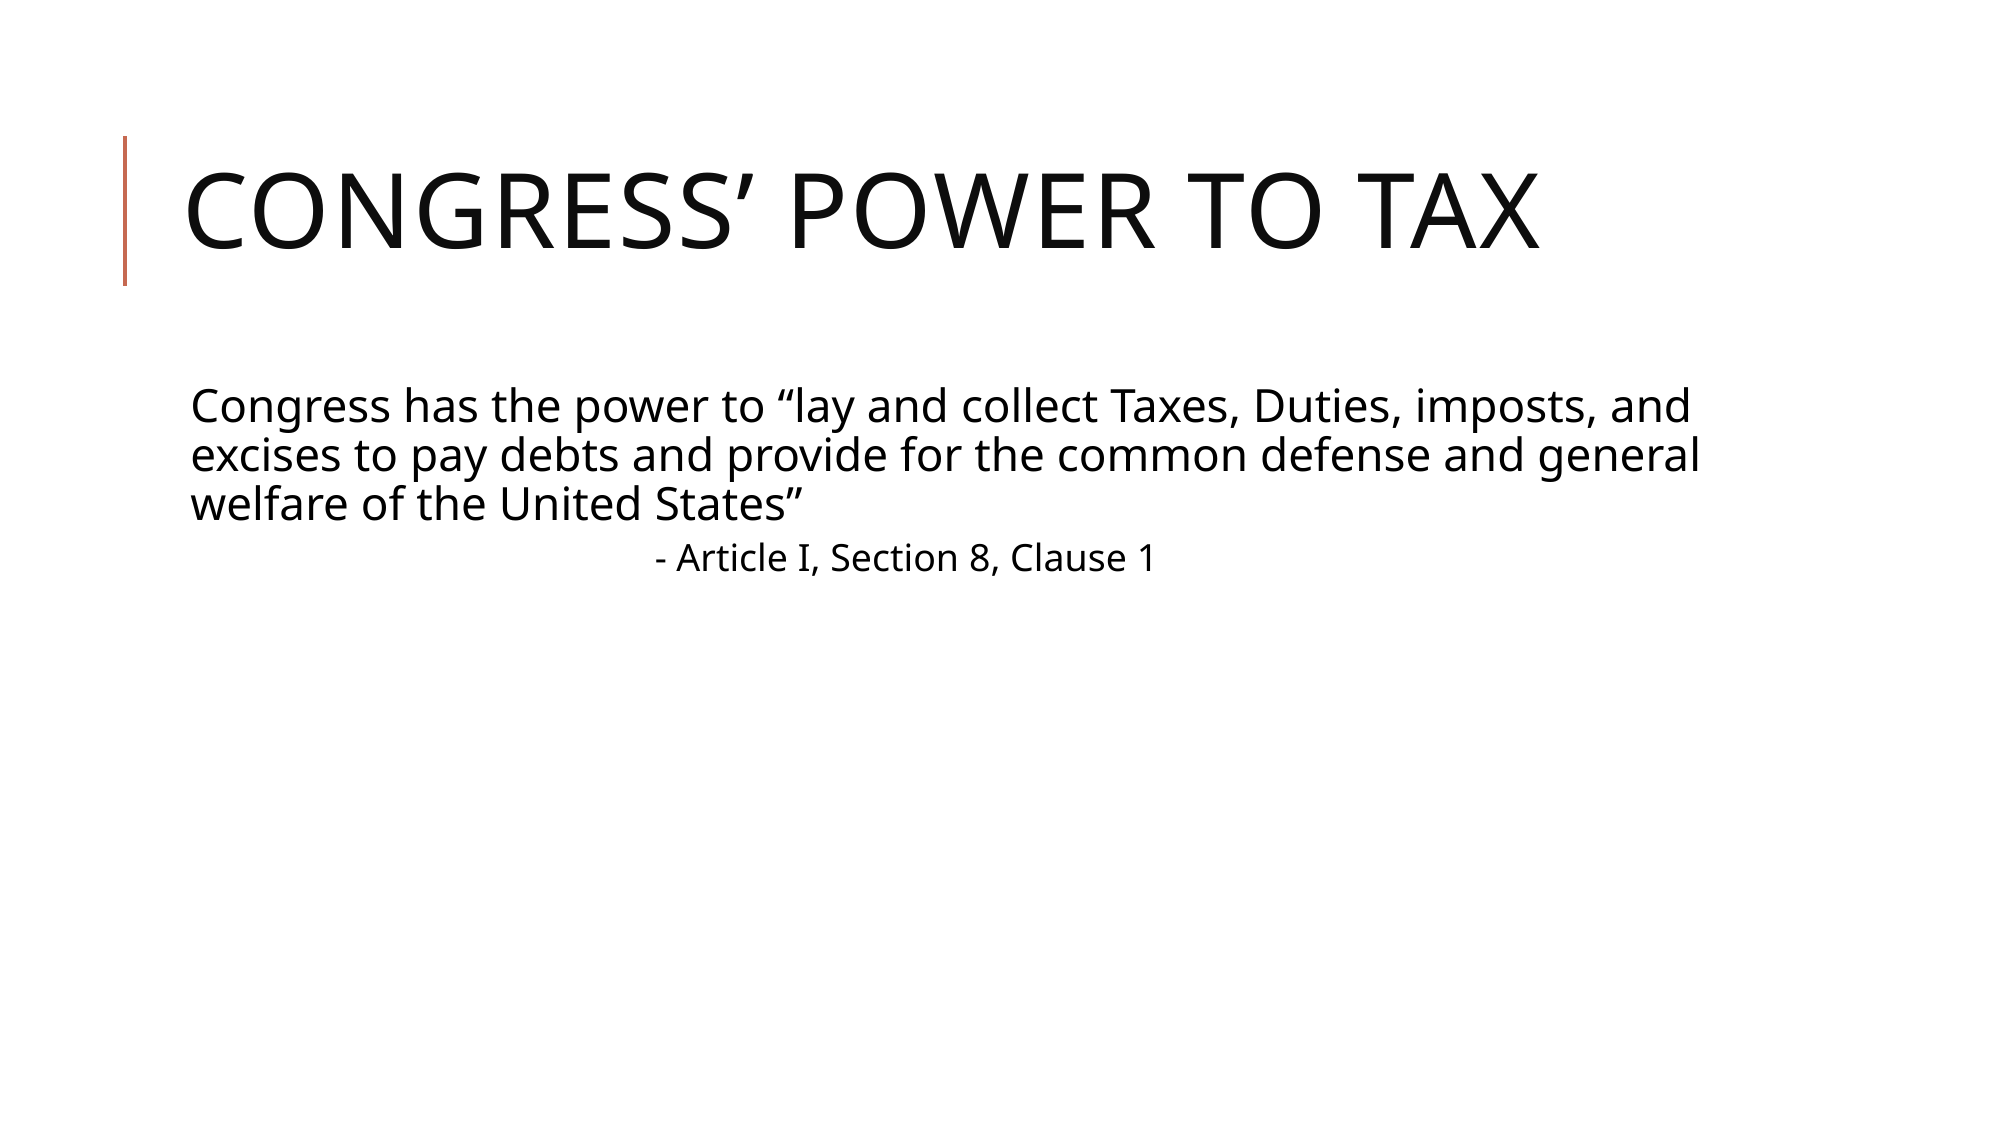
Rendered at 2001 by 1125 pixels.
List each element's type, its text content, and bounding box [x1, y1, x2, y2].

title Congress’ power to tax [168, 96, 1763, 342]
list Congress has the power to “lay and collect Taxes, Duties, imposts, and excises to pay debts and provide for the common defense and general welfare of the United States” - Article I, Section 8, Clause 1 [168, 375, 1763, 1035]
